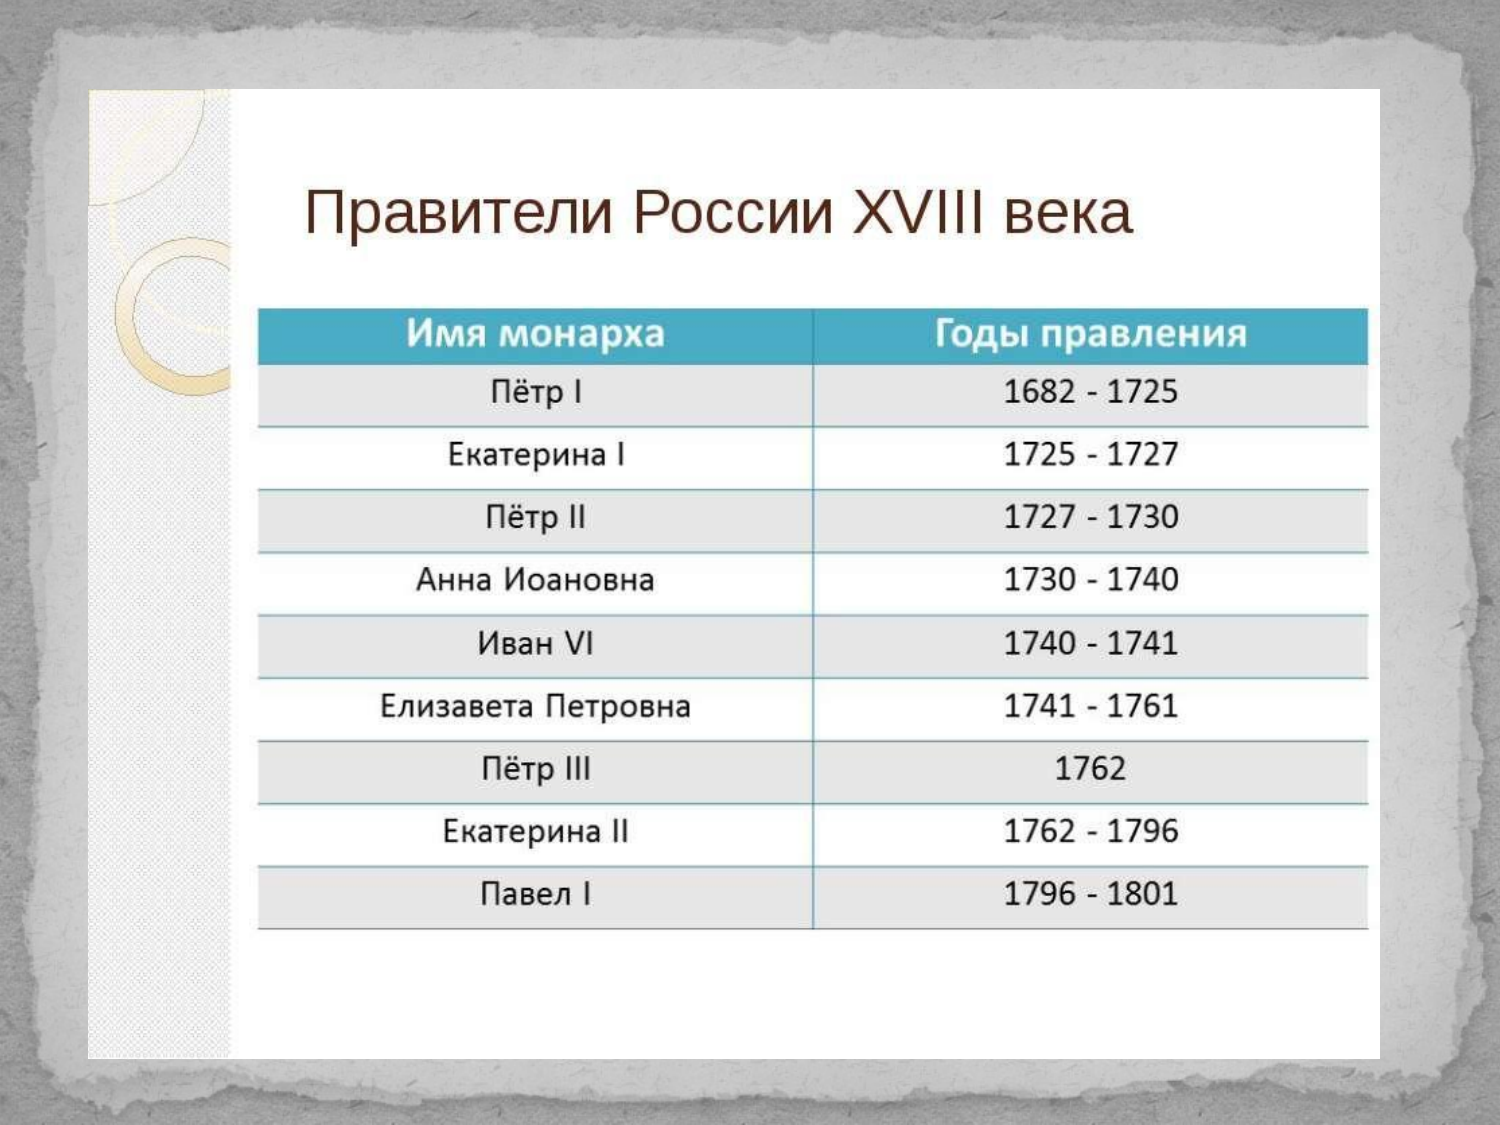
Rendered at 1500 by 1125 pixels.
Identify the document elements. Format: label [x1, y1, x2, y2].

picture [88, 89, 1380, 1059]
